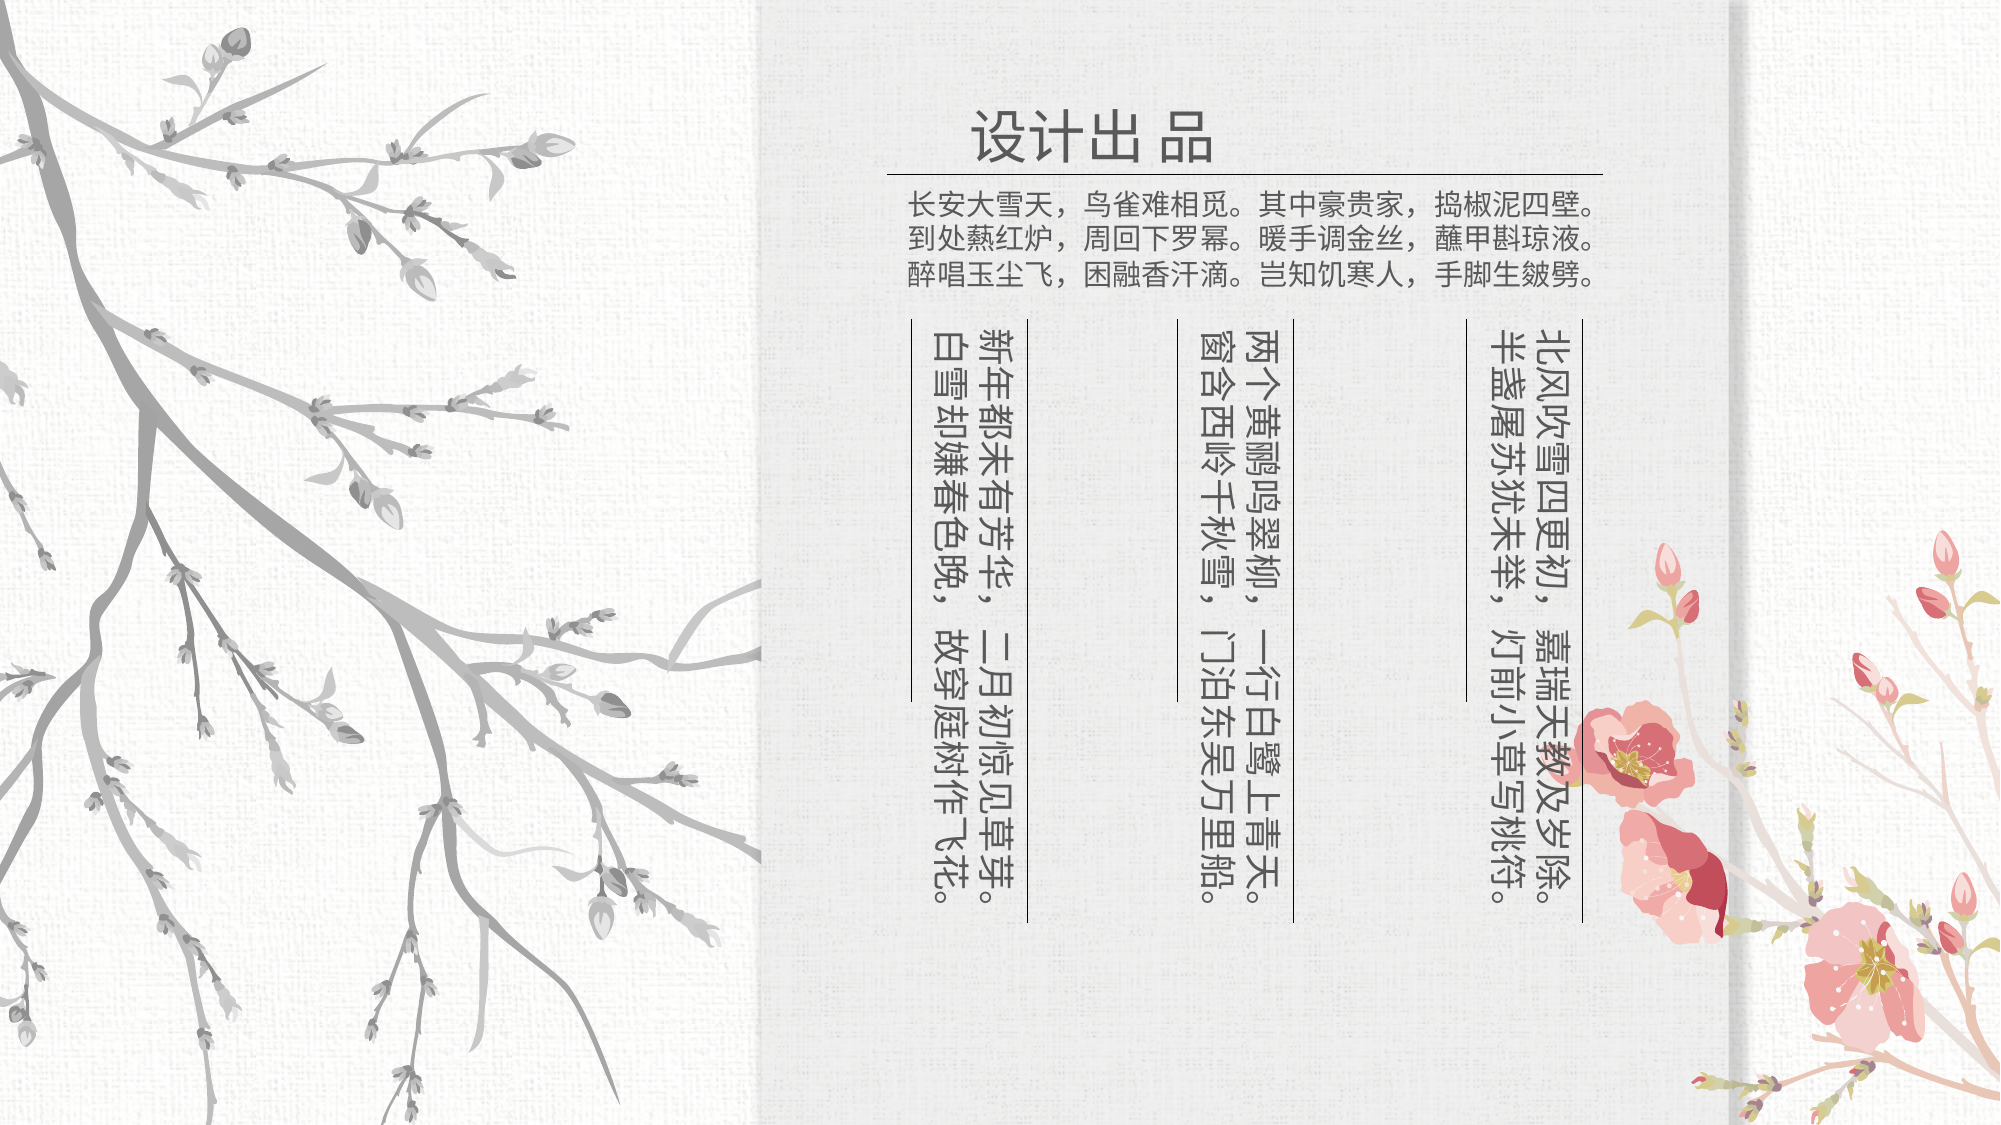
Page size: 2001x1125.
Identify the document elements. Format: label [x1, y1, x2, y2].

text_box [761, 0, 1729, 1125]
picture [1540, 529, 2000, 1125]
text_box [1466, 319, 1583, 924]
text_box [911, 319, 1028, 924]
text_box [1177, 319, 1294, 924]
picture [10, 0, 761, 1125]
